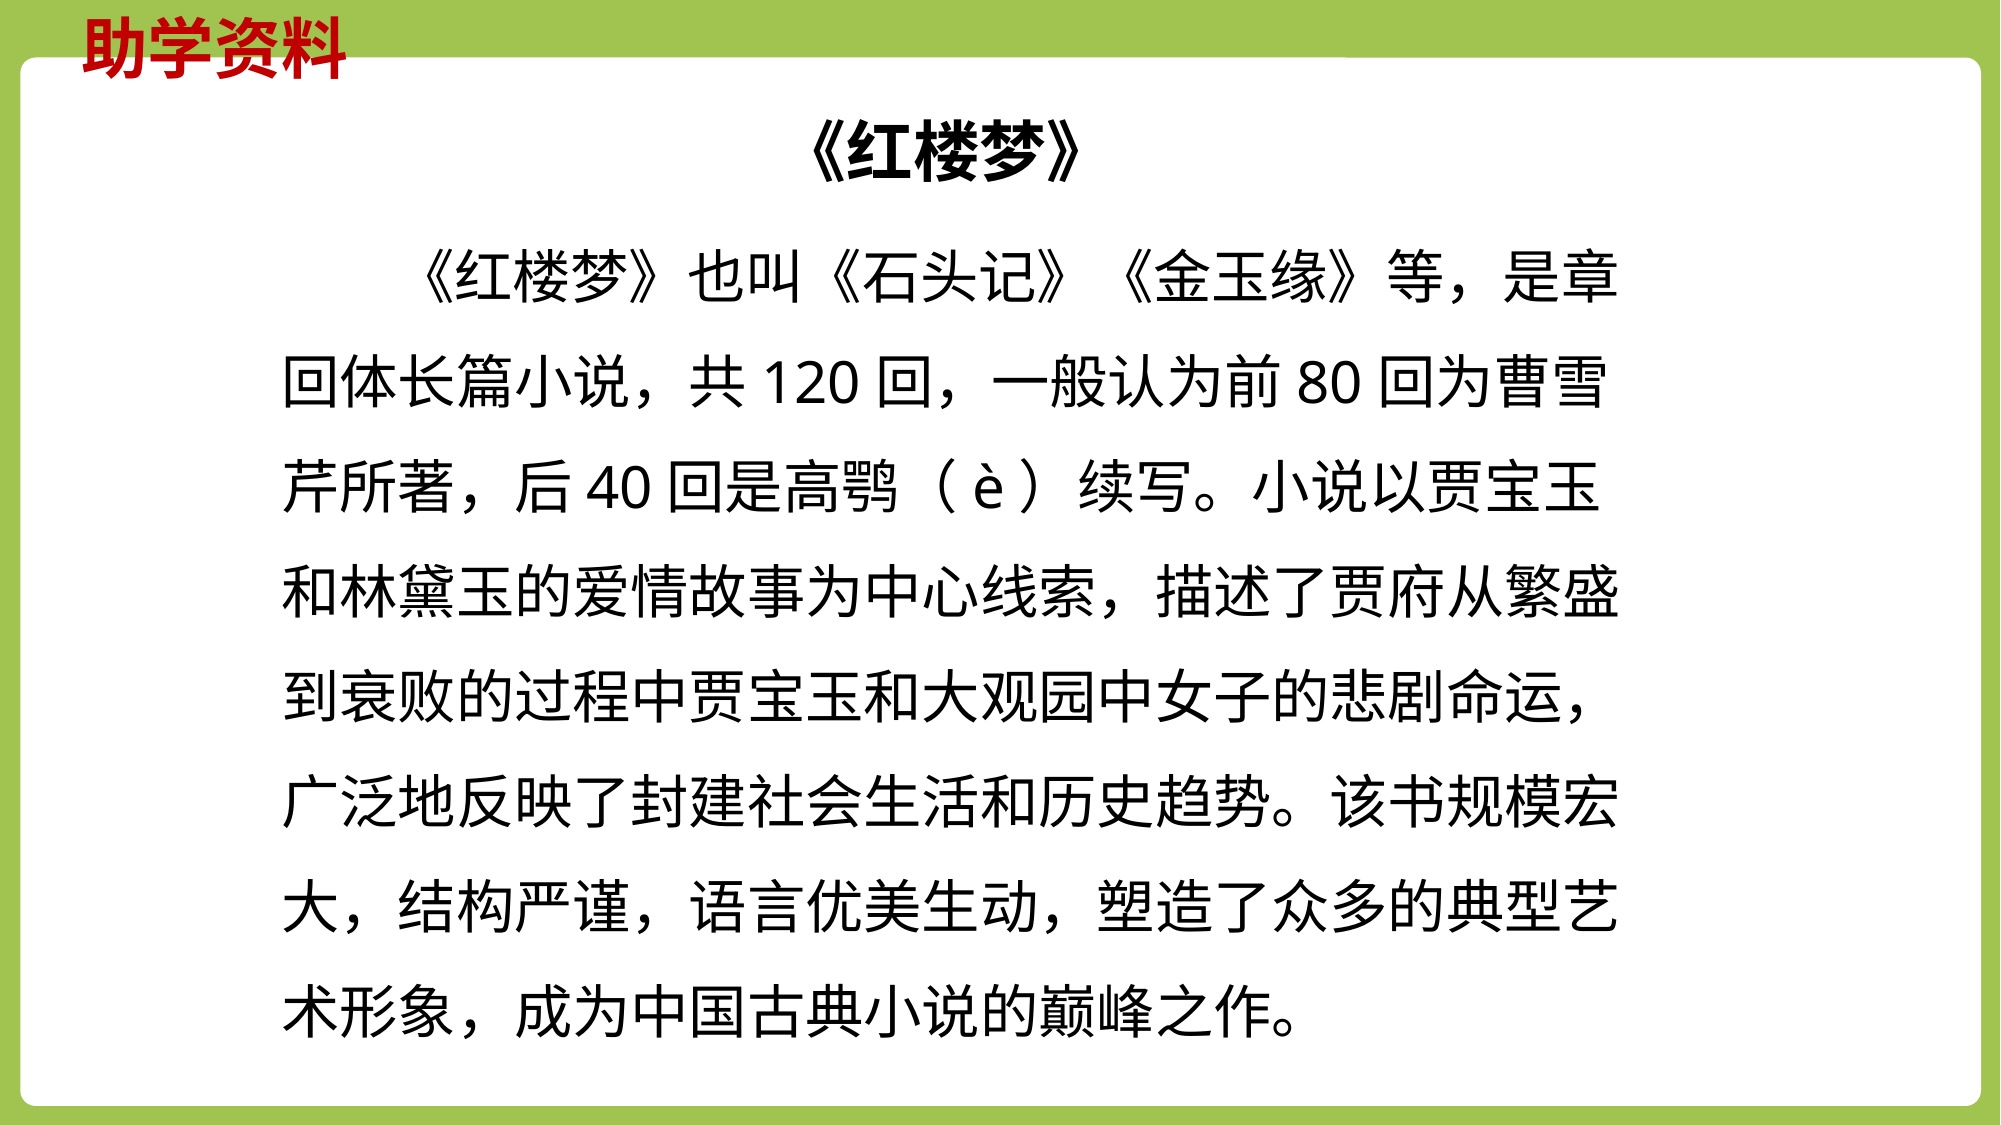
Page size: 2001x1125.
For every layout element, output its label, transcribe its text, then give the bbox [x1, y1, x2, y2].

text_box 助学资料 [66, 0, 440, 95]
text_box 《红楼梦》也叫《石头记》《金玉缘》等，是章回体长篇小说，共120回，一般认为前80回为曹雪芹所著，后40回是高鹗（è）续写。小说以贾宝玉和林黛玉的爱情故事为中心线索，描述了贾府从繁盛到衰败的过程中贾宝玉和大观园中女子的悲剧命运，广泛地反映了封建社会生活和历史趋势。该书规模宏大，结构严谨，语言优美生动，塑造了众多的典型艺术形象，成为中国古典小说的巅峰之作。 [266, 197, 1654, 1053]
text_box 《红楼梦》 [764, 102, 1155, 197]
